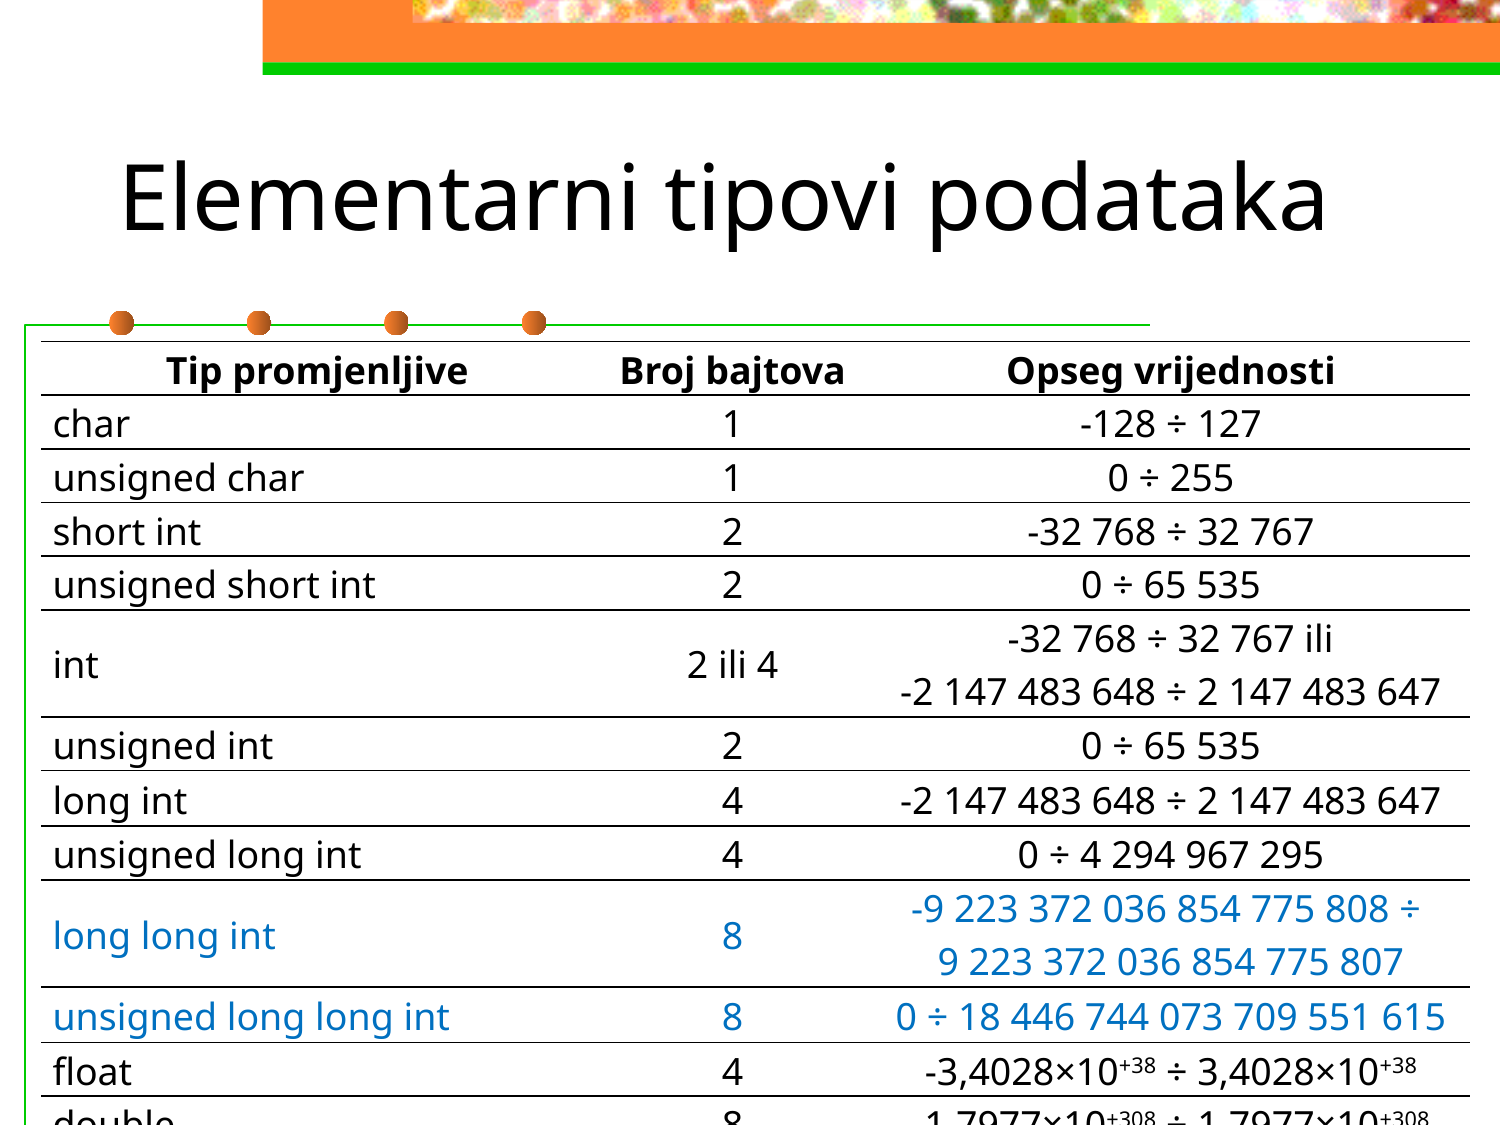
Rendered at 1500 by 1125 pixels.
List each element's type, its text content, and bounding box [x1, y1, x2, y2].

table_cell -32 768 ÷ 32 767 ili -2 147 483 648 ÷ 2 147 483 647 [872, 611, 1470, 716]
table_cell 4 [594, 1043, 872, 1095]
table_cell 0 ÷ 4 294 967 295 [872, 827, 1470, 879]
table_cell short int [41, 503, 594, 555]
table_cell 0 ÷ 255 [872, 450, 1470, 502]
table_cell unsigned long long int [41, 988, 594, 1042]
table_cell 2 [594, 718, 872, 770]
table_cell float [41, 1043, 594, 1095]
table_cell 8 [594, 1097, 872, 1125]
table_header Opseg vrijednosti [872, 342, 1470, 394]
table_header Tip promjenljive [41, 342, 594, 394]
table_cell 8 [594, 881, 872, 986]
table_cell 1 [594, 450, 872, 502]
table_cell -128 ÷ 127 [872, 396, 1470, 448]
table_cell 0 ÷ 65 535 [872, 718, 1470, 770]
table_cell long int [41, 771, 594, 825]
table_cell 2 ili 4 [594, 611, 872, 716]
table_cell -2 147 483 648 ÷ 2 147 483 647 [872, 771, 1470, 825]
table_cell unsigned long int [41, 827, 594, 879]
table_cell 8 [594, 988, 872, 1042]
table_cell -1,7977×10+308 ÷ 1,7977×10+308 [872, 1097, 1470, 1125]
table_cell 2 [594, 503, 872, 555]
table_cell int [41, 611, 594, 716]
table_cell 2 [594, 557, 872, 609]
table_cell -32 768 ÷ 32 767 [872, 503, 1470, 555]
table_cell -9 223 372 036 854 775 808 ÷ 9 223 372 036 854 775 807 [872, 881, 1470, 986]
table_cell -3,4028×10+38 ÷ 3,4028×10+38 [872, 1043, 1470, 1095]
table_cell 0 ÷ 18 446 744 073 709 551 615 [872, 988, 1470, 1042]
table_cell 0 ÷ 65 535 [872, 557, 1470, 609]
table_header Broj bajtova [594, 342, 872, 394]
table_cell double [41, 1097, 594, 1125]
table_cell unsigned int [41, 718, 594, 770]
picture [412, 0, 1500, 23]
table_cell 4 [594, 771, 872, 825]
table_cell unsigned short int [41, 557, 594, 609]
title Elementarni tipovi podataka [87, 99, 1363, 288]
table_cell long long int [41, 881, 594, 986]
table_cell unsigned char [41, 450, 594, 502]
table_cell char [41, 396, 594, 448]
table_cell 1 [594, 396, 872, 448]
table_cell 4 [594, 827, 872, 879]
